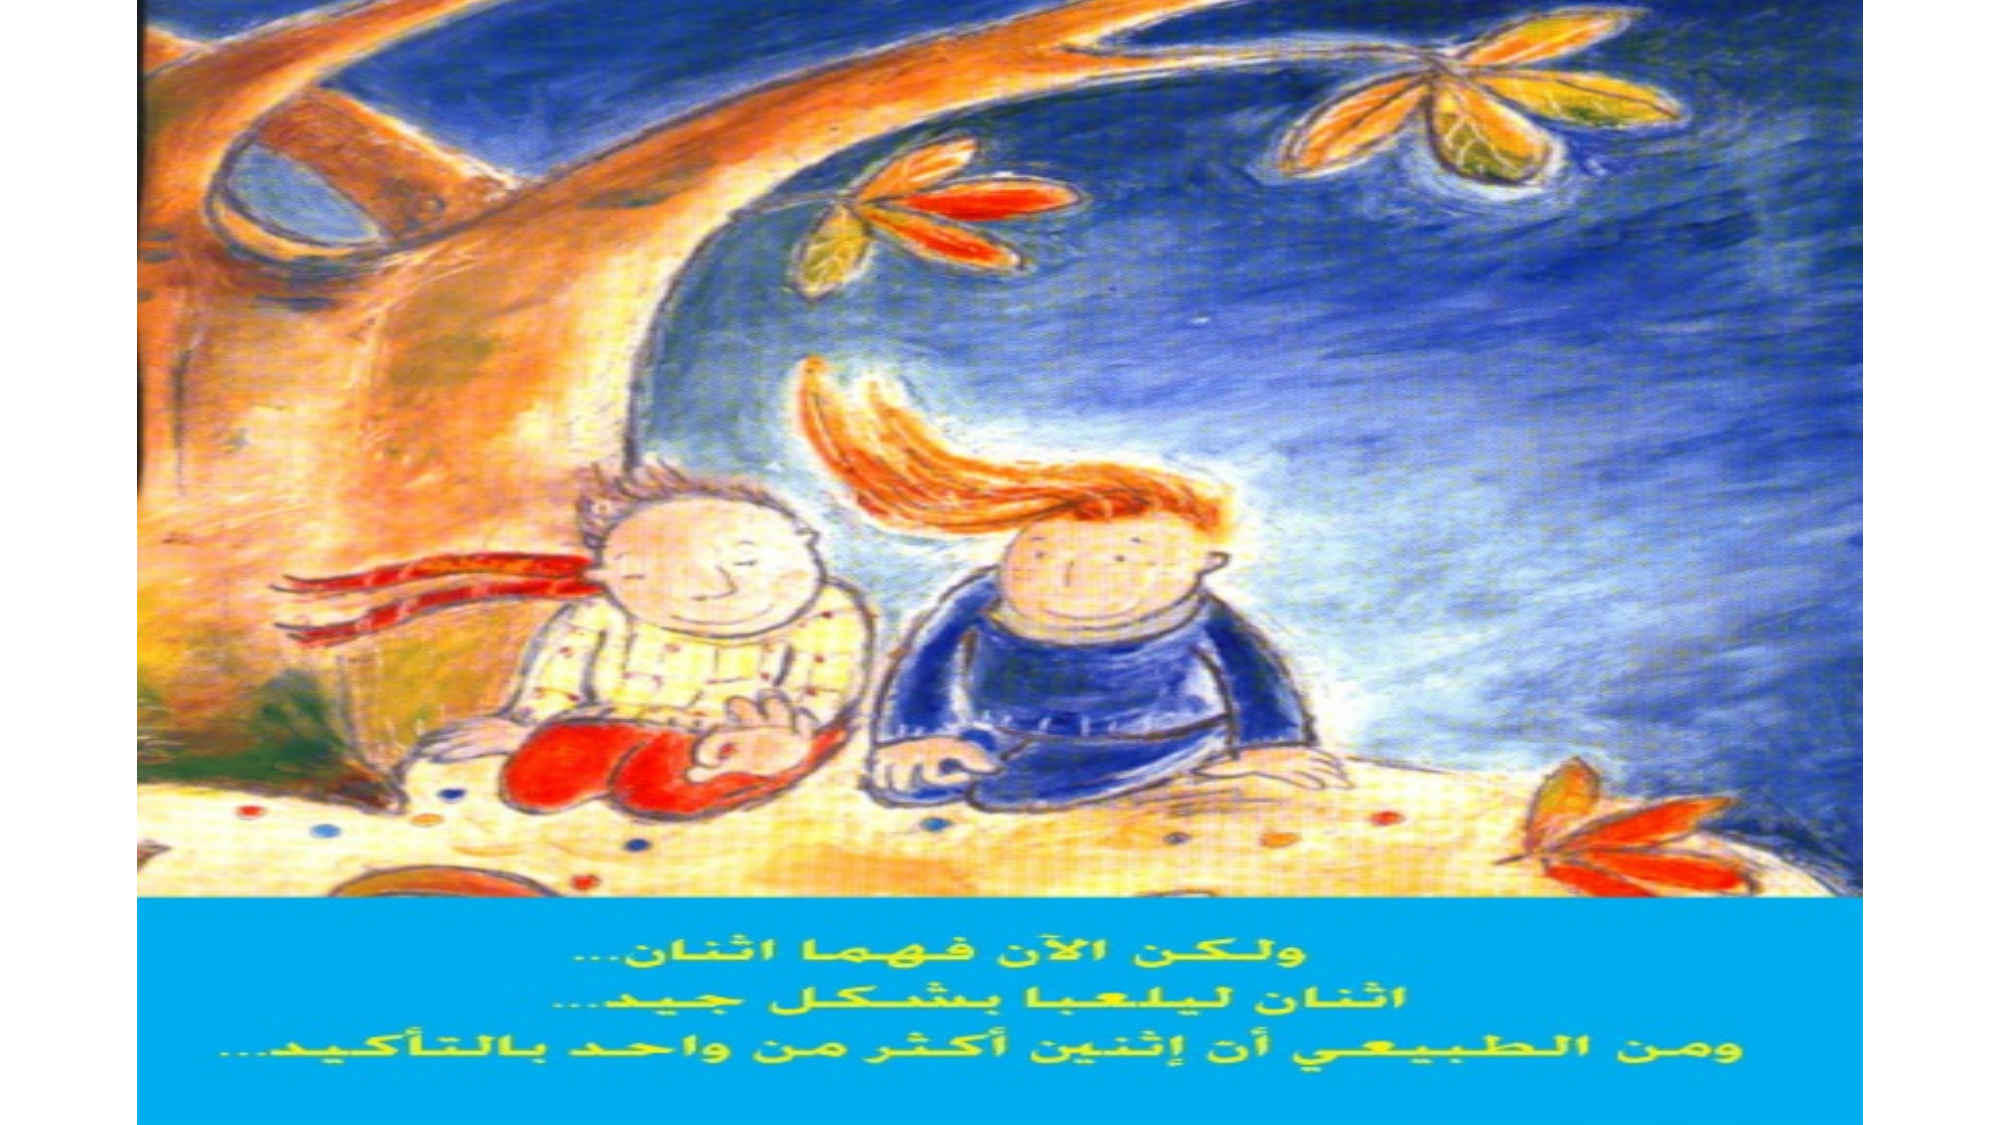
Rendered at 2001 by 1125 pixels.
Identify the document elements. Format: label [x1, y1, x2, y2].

list [137, 0, 1863, 1125]
